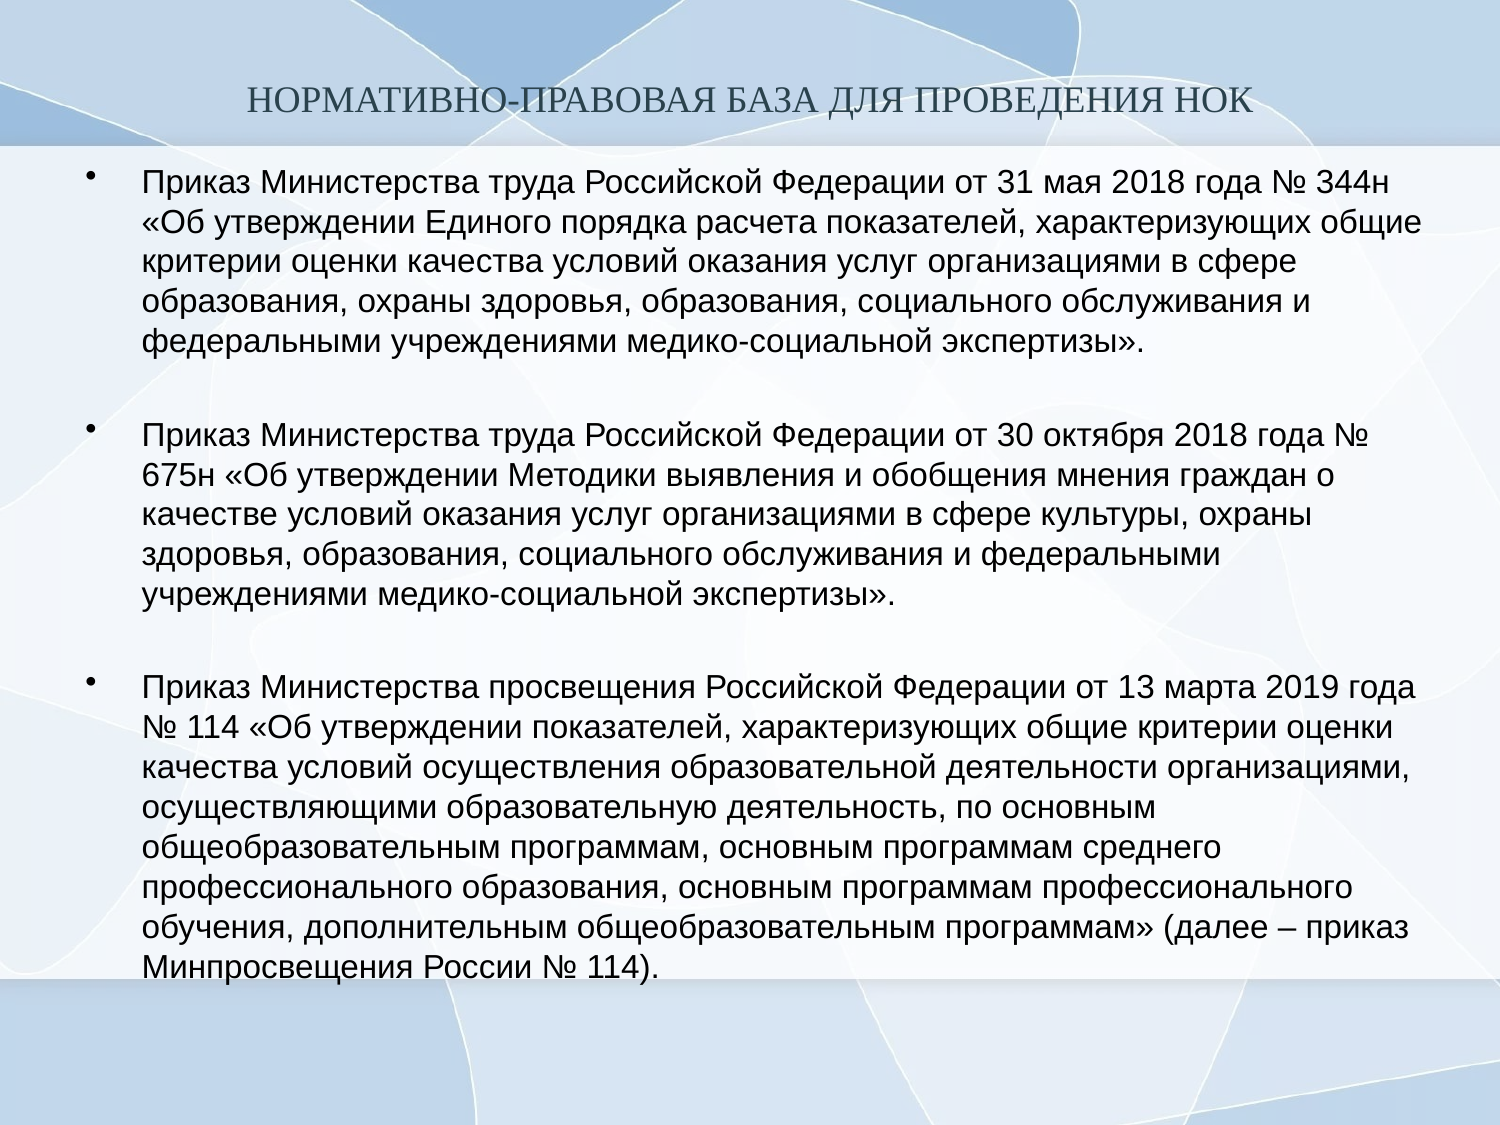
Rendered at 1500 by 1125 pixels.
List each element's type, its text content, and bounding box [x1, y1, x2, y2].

list Приказ Министерства труда Российской Федерации от 31 мая 2018 года № 344н «Об утверждении Единого порядка расчета показателей, характеризующих общие критерии оценки качества условий оказания услуг организациями в сфере образования, охраны здоровья, образования, социального обслуживания и федеральными учреждениями медико-социальной экспертизы». Приказ Министерства труда Российской Федерации от 30 октября 2018 года № 675н «Об утверждении Методики выявления и обобщения мнения граждан о качестве условий оказания услуг организациями в сфере культуры, охраны здоровья, образования, социального обслуживания и федеральными учреждениями медико-социальной экспертизы». Приказ Министерства просвещения Российской Федерации от 13 марта 2019 года № 114 «Об утверждении показателей, характеризующих общие критерии оценки качества условий осуществления образовательной деятельности организациями, осуществляющими образовательную деятельность, по основным общеобразовательным программам, основным программам среднего профессионального образования, основным программам профессионального обучения, дополнительным общеобразовательным программам» (далее – приказ Минпросвещения России № 114). [70, 152, 1465, 1005]
table_cell 94 [0, 0, 1500, 1125]
title НОРМАТИВНО-ПРАВОВАЯ БАЗА ДЛЯ ПРОВЕДЕНИЯ НОК [75, 27, 1425, 152]
